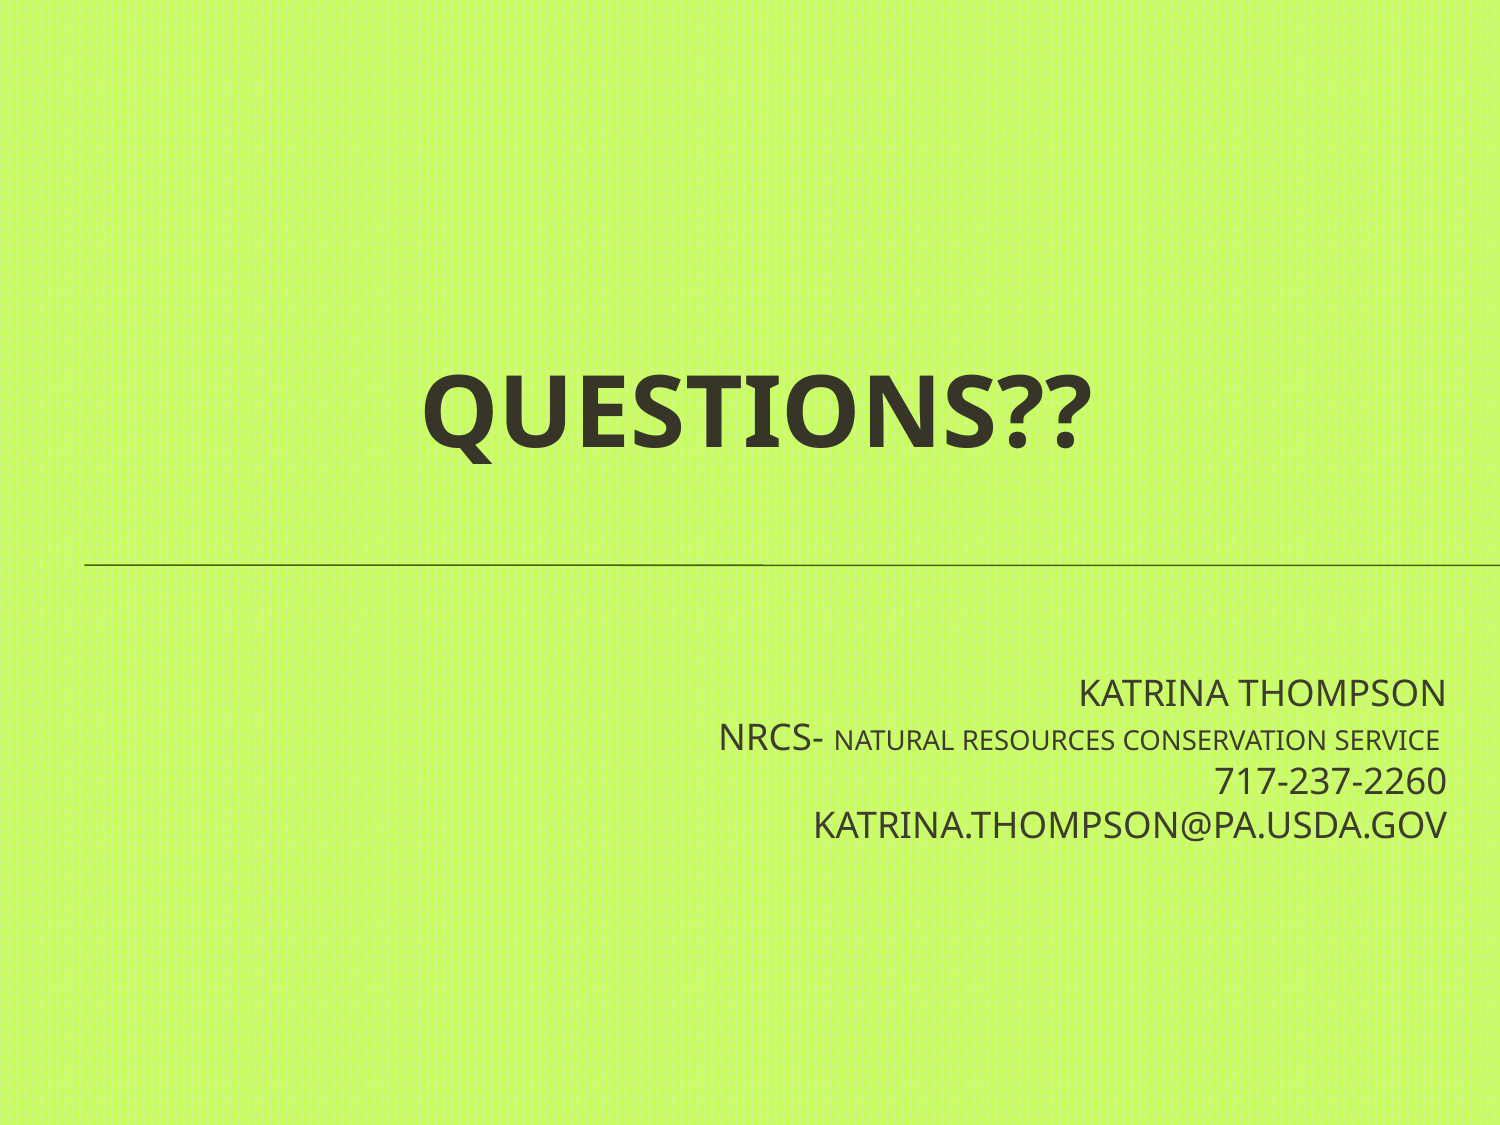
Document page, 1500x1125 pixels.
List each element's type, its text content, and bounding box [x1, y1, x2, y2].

list QUESTIONS?? [62, 275, 1450, 475]
title Katrina Thompson NRCS- Natural Resources Conservation Service 717-237-2260 katrina.thompson@pa.usda.gov [37, 662, 1463, 857]
